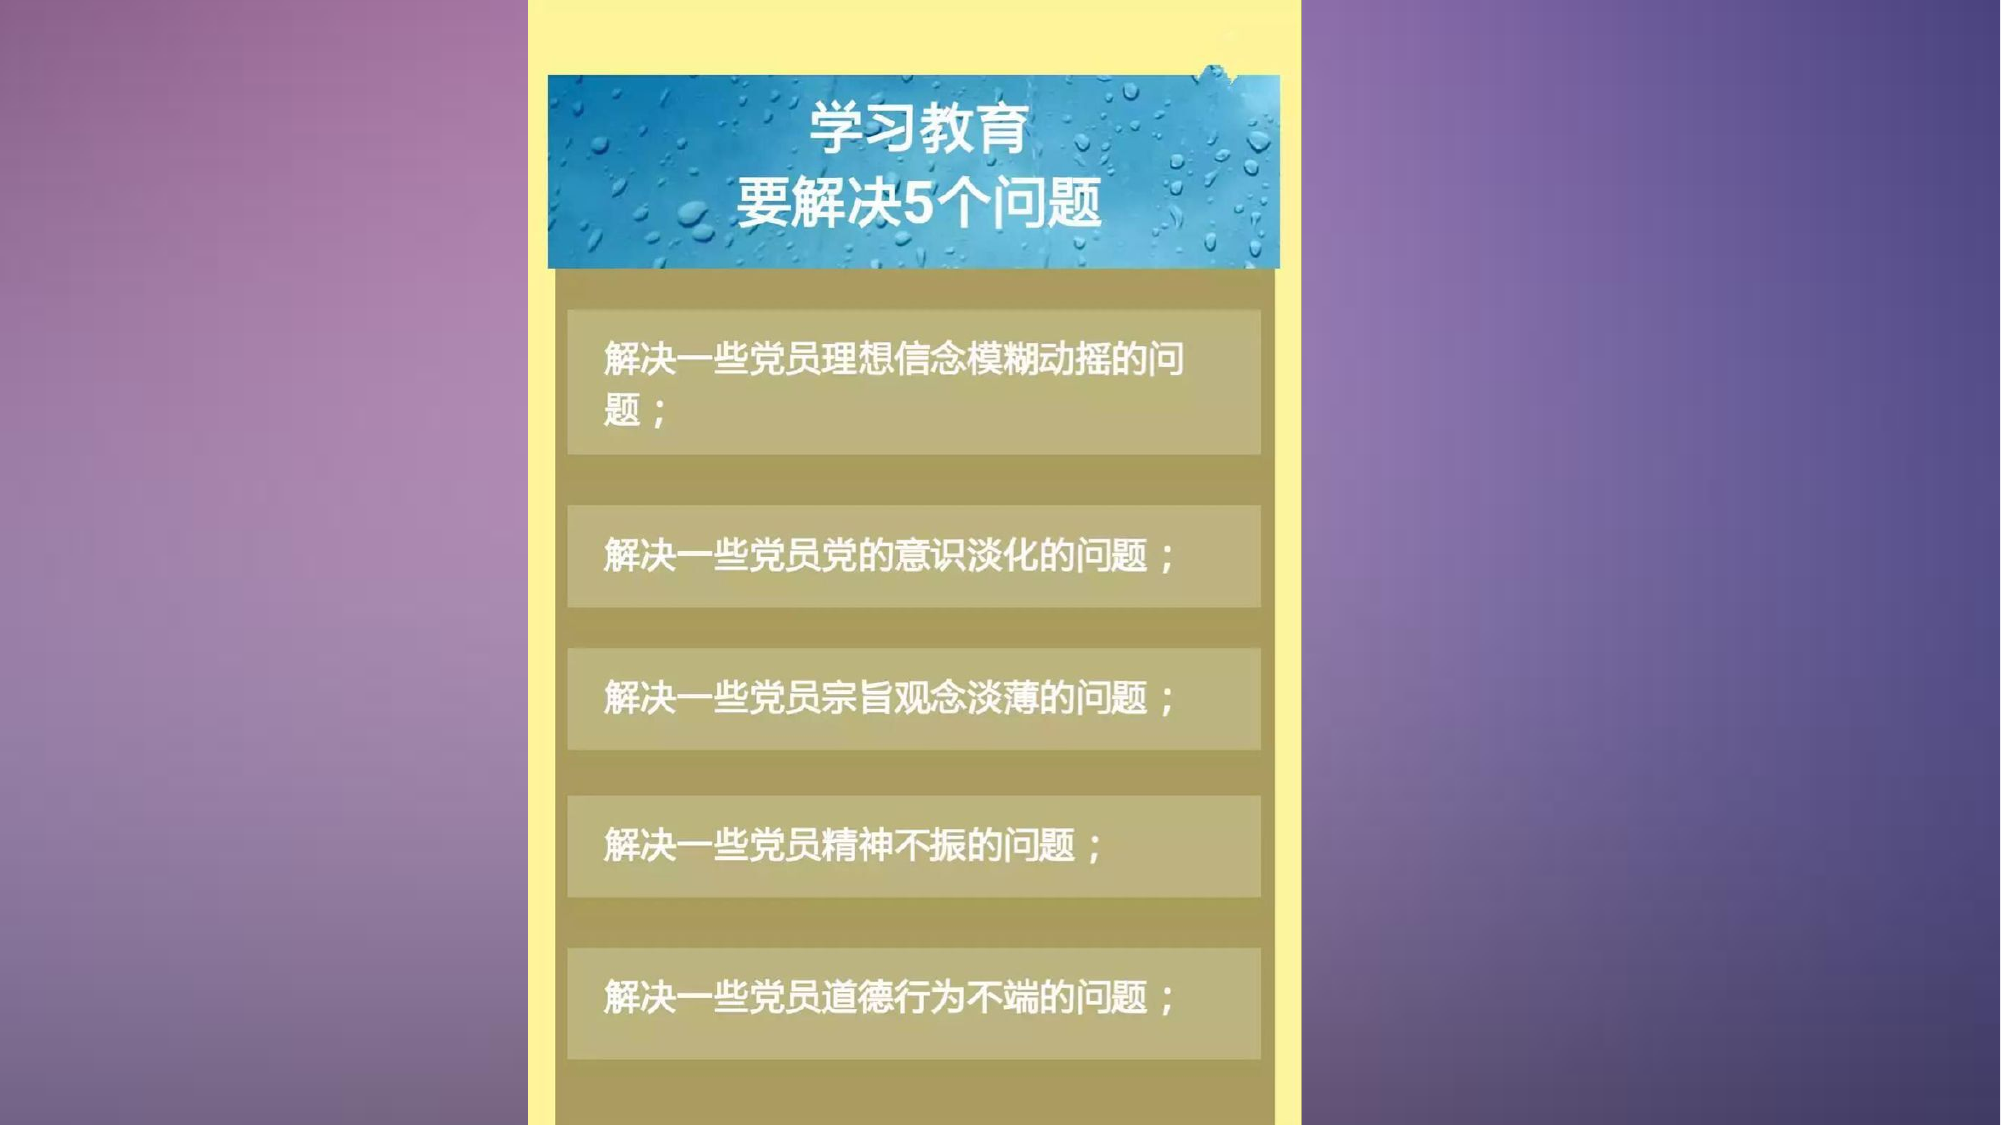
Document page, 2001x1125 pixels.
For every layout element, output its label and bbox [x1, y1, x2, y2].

picture [1302, 0, 2001, 1125]
list [528, 0, 1302, 1125]
picture [0, 0, 528, 1125]
